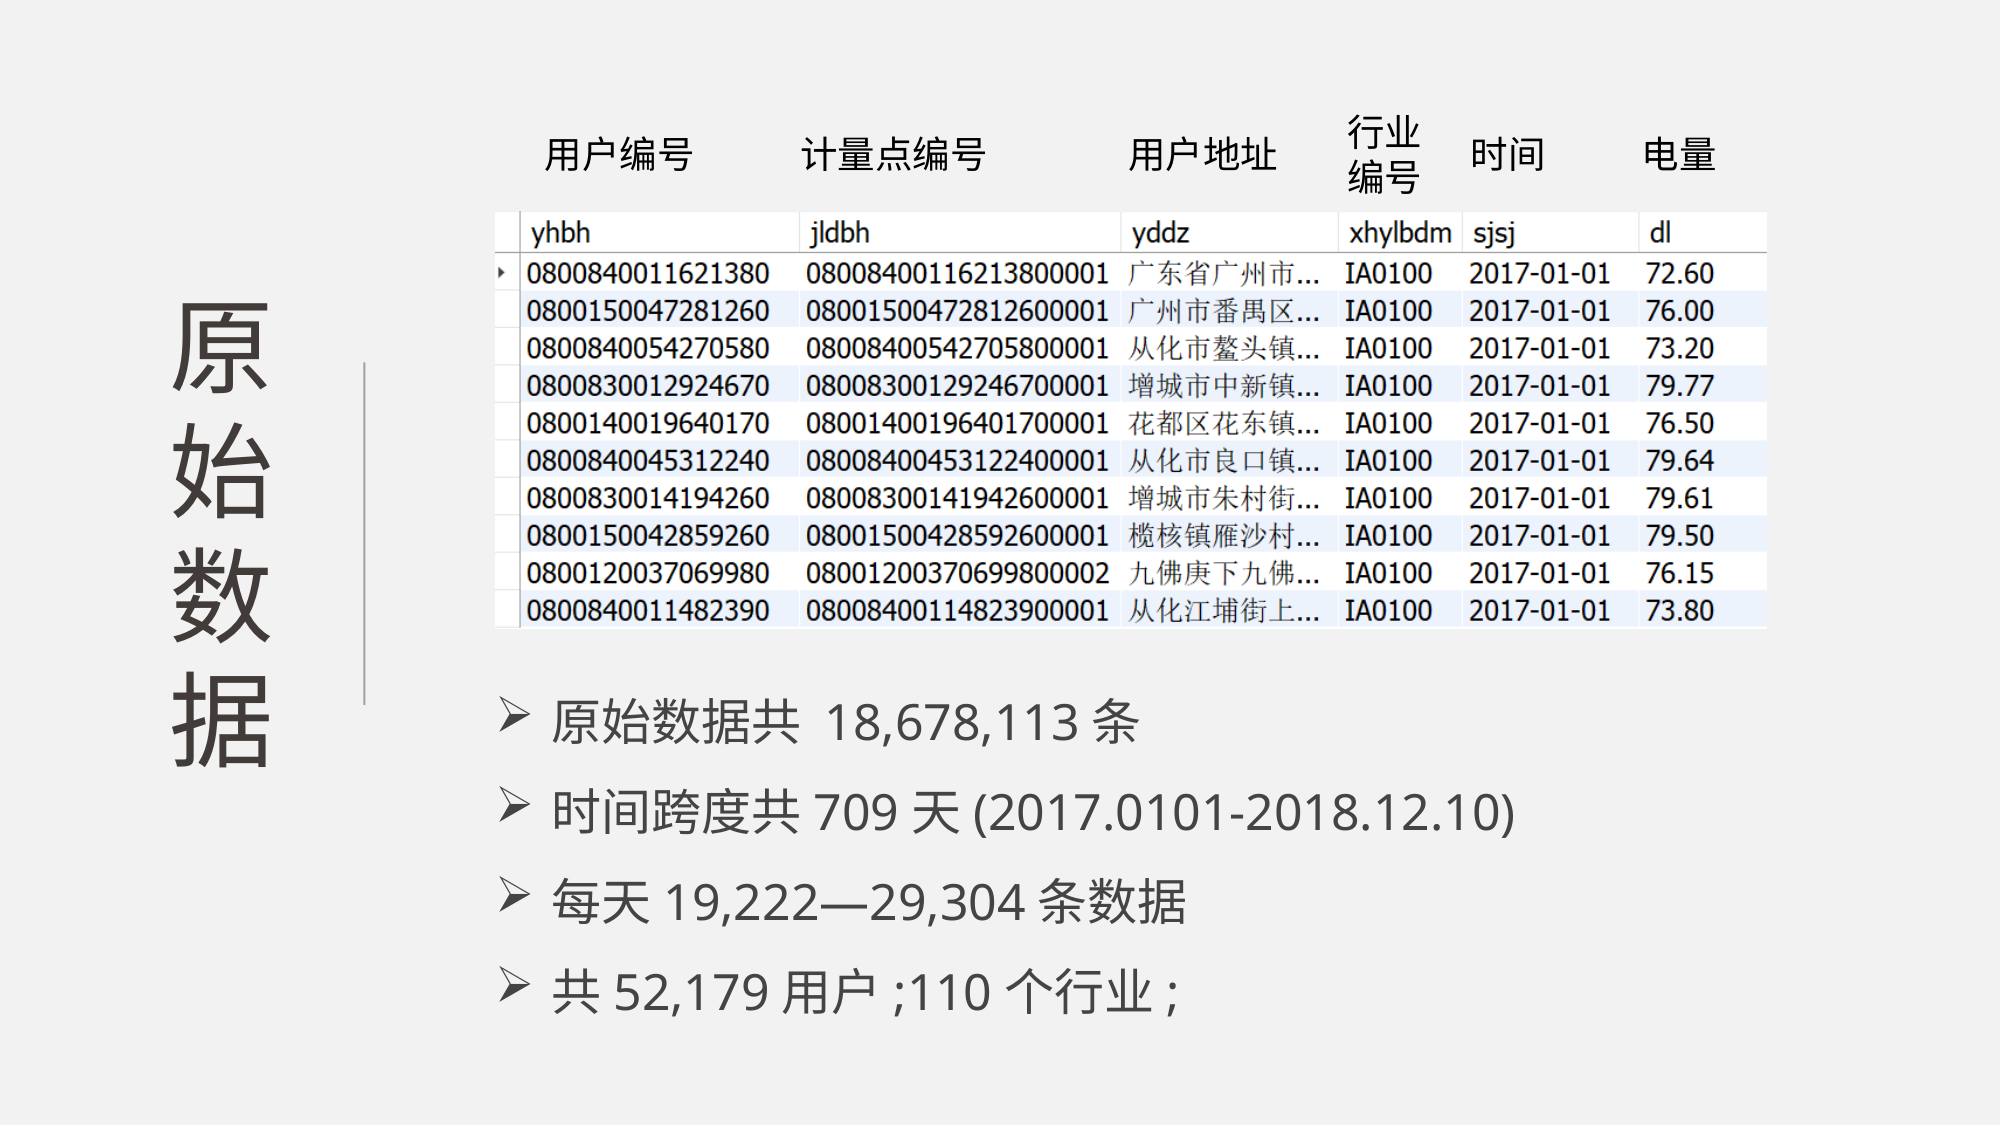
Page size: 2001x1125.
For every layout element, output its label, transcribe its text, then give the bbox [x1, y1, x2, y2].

text_box 用户地址 [1113, 124, 1302, 184]
text_box 用户编号 [495, 124, 727, 184]
picture [495, 211, 1767, 629]
text_box 原 始 数 据 [144, 273, 299, 789]
text_box 计量点编号 [785, 124, 1012, 184]
text_box 时间 [1456, 124, 1570, 184]
text_box 原始数据共 18,678,113条 时间跨度共709天(2017.0101-2018.12.10) 每天19,222—29,304条数据 共52,179用户;110个行业; [495, 660, 1713, 1111]
text_box 行业 编号 [1332, 101, 1446, 207]
text_box 电量 [1626, 124, 1732, 184]
